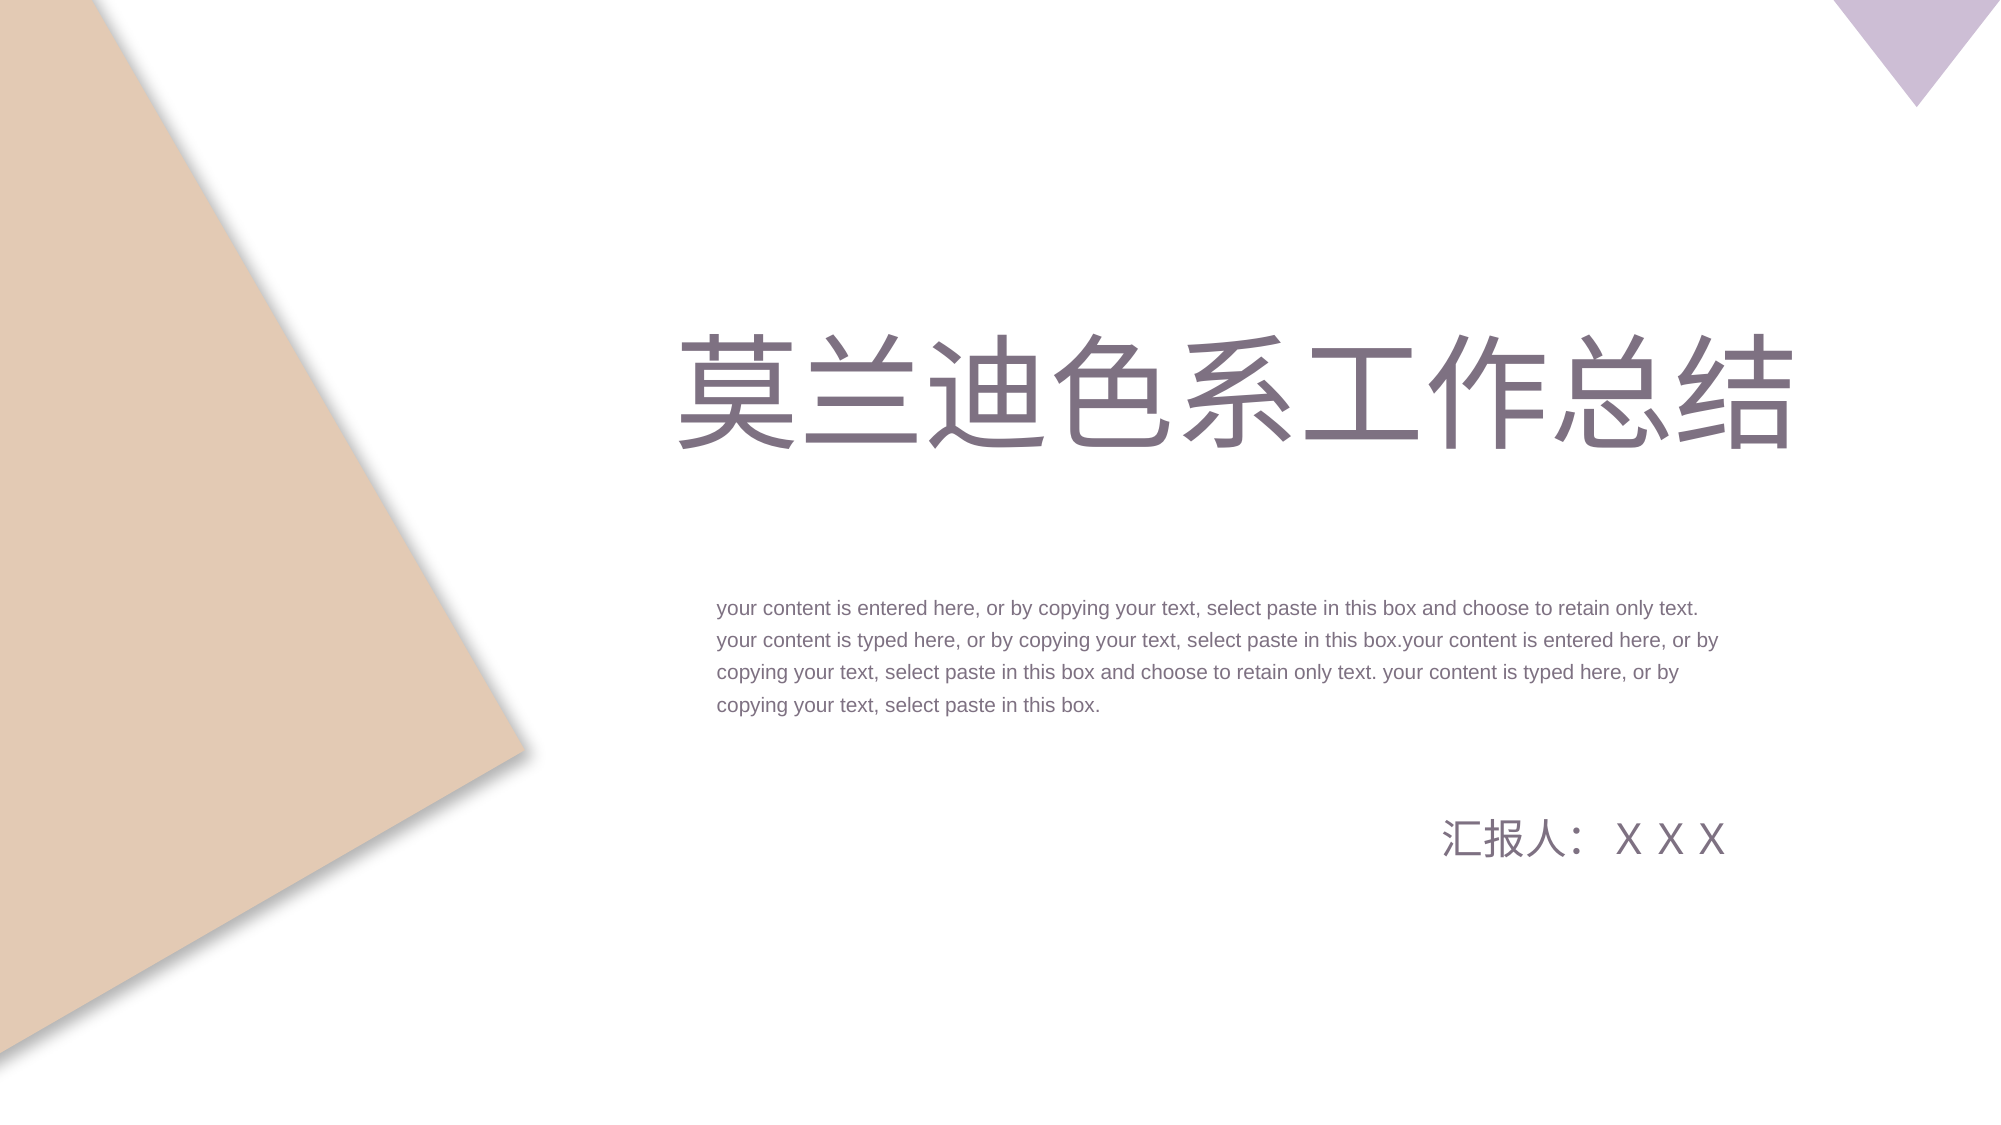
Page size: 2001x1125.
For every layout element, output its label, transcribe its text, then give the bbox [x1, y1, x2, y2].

text_box 莫兰迪色系工作总结 [660, 306, 1815, 472]
text_box 汇报人：ＸＸＸ [1426, 805, 1749, 871]
text_box [0, 0, 527, 1055]
text_box [1832, 0, 2000, 109]
text_box your content is entered here, or by copying your text, select paste in this box and choose to retain only text. your content is typed here, or by copying your text, select paste in this box.your content is entered here, or by copying your text, select paste in this box and choose to retain only text. your content is typed here, or by copying your text, select paste in this box. [701, 579, 1749, 757]
